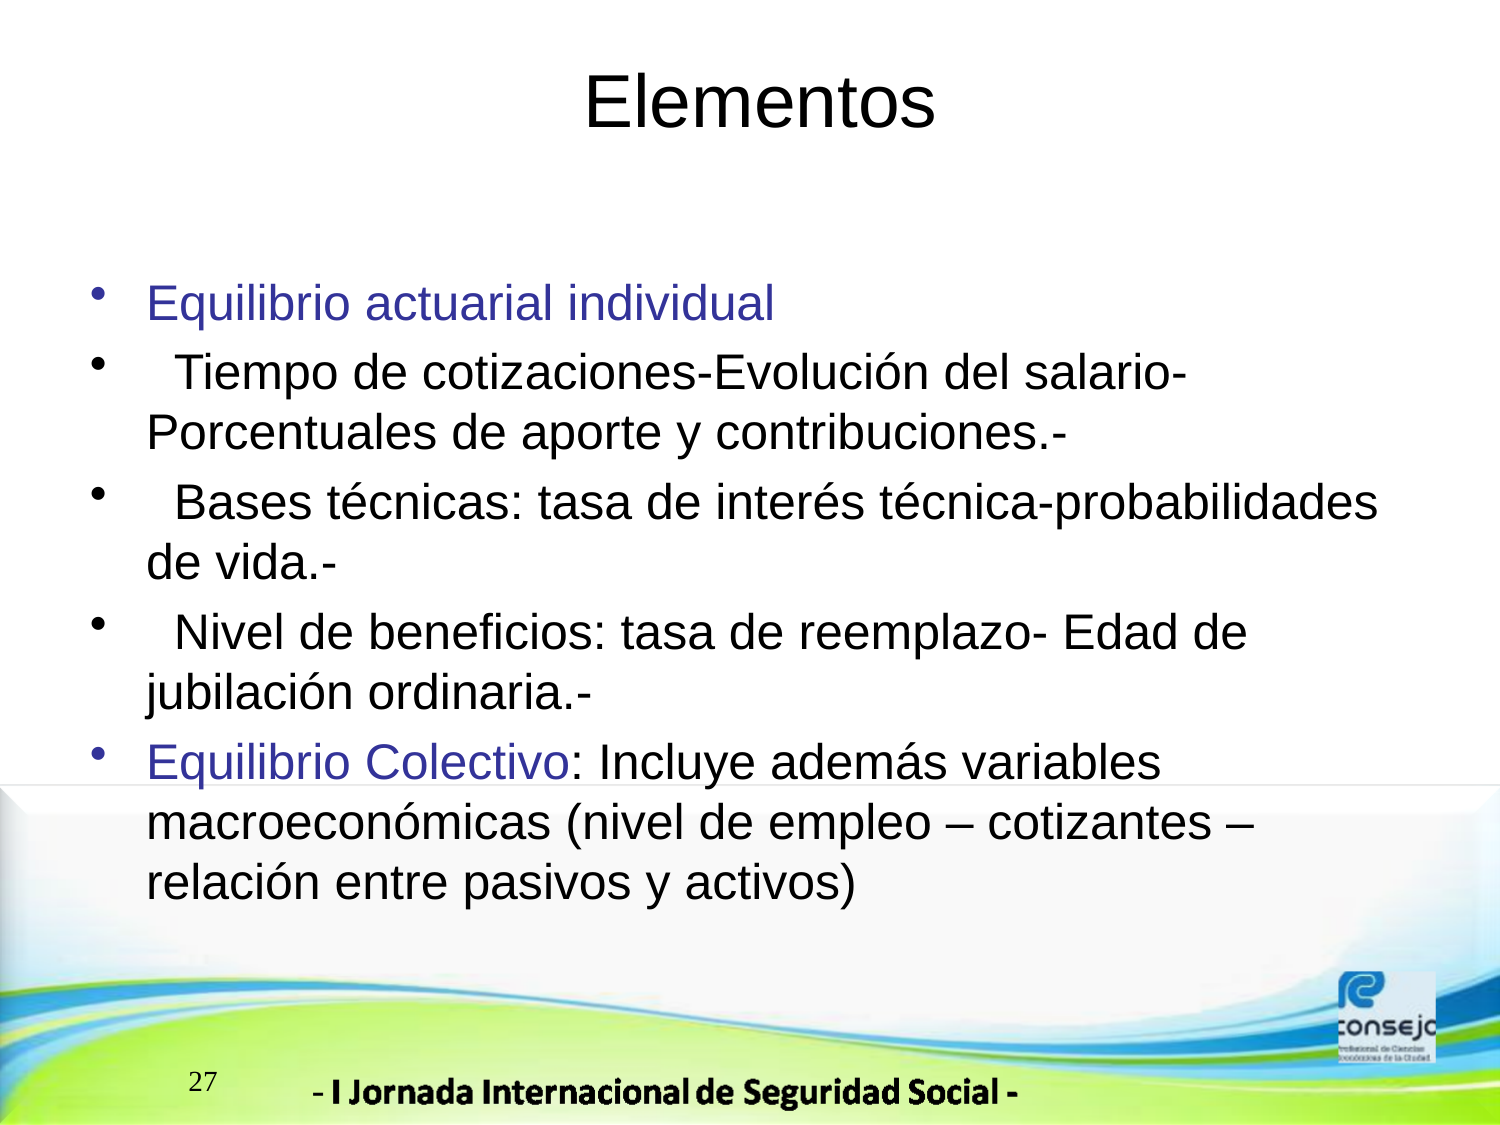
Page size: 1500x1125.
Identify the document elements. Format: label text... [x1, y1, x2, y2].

picture [0, 780, 1500, 1125]
slide_number 27 [0, 1054, 234, 1125]
list Equilibrio actuarial individual Tiempo de cotizaciones-Evolución del salario-Porcentuales de aporte y contribuciones.- Bases técnicas: tasa de interés técnica-probabilidades de vida.- Nivel de beneficios: tasa de reemplazo- Edad de jubilación ordinaria.- Equilibrio Colectivo: Incluye además variables macroeconómicas (nivel de empleo – cotizantes – relación entre pasivos y activos) [75, 262, 1425, 1005]
title Elementos [75, 45, 1425, 233]
